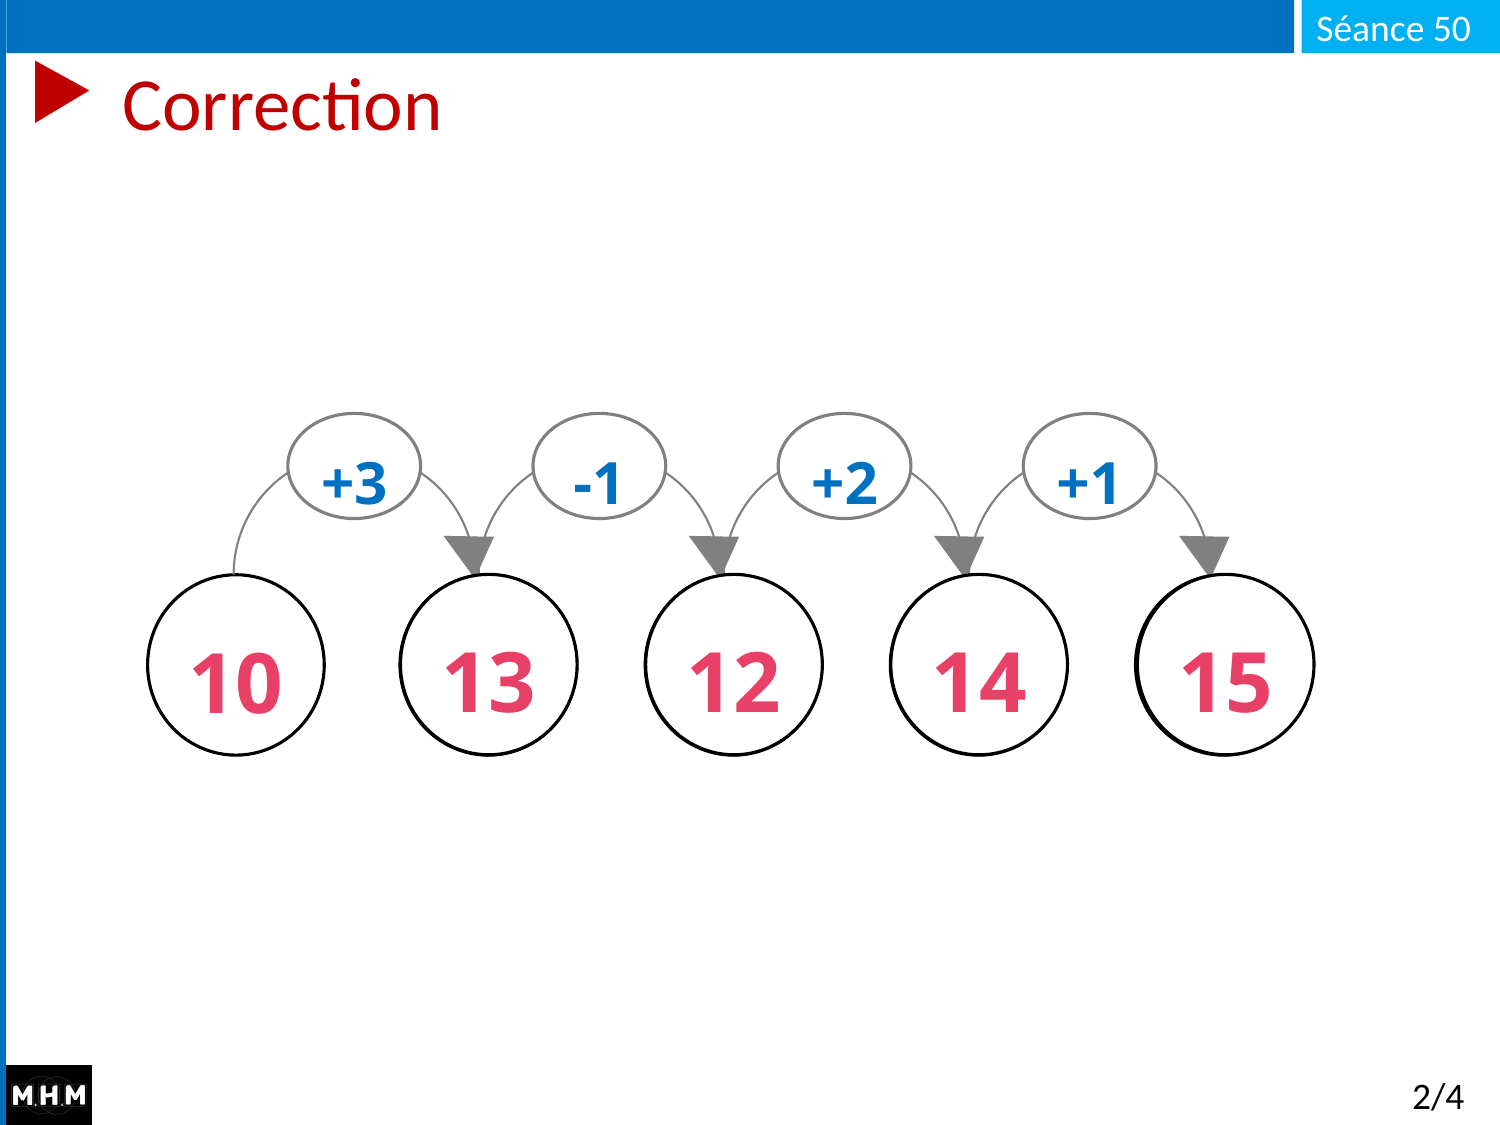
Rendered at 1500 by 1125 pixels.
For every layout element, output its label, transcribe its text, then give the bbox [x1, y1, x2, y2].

text_box 2/4 [1397, 1064, 1480, 1125]
title Correction [13, 58, 1397, 154]
picture [6, 1065, 92, 1125]
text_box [147, 413, 1313, 756]
